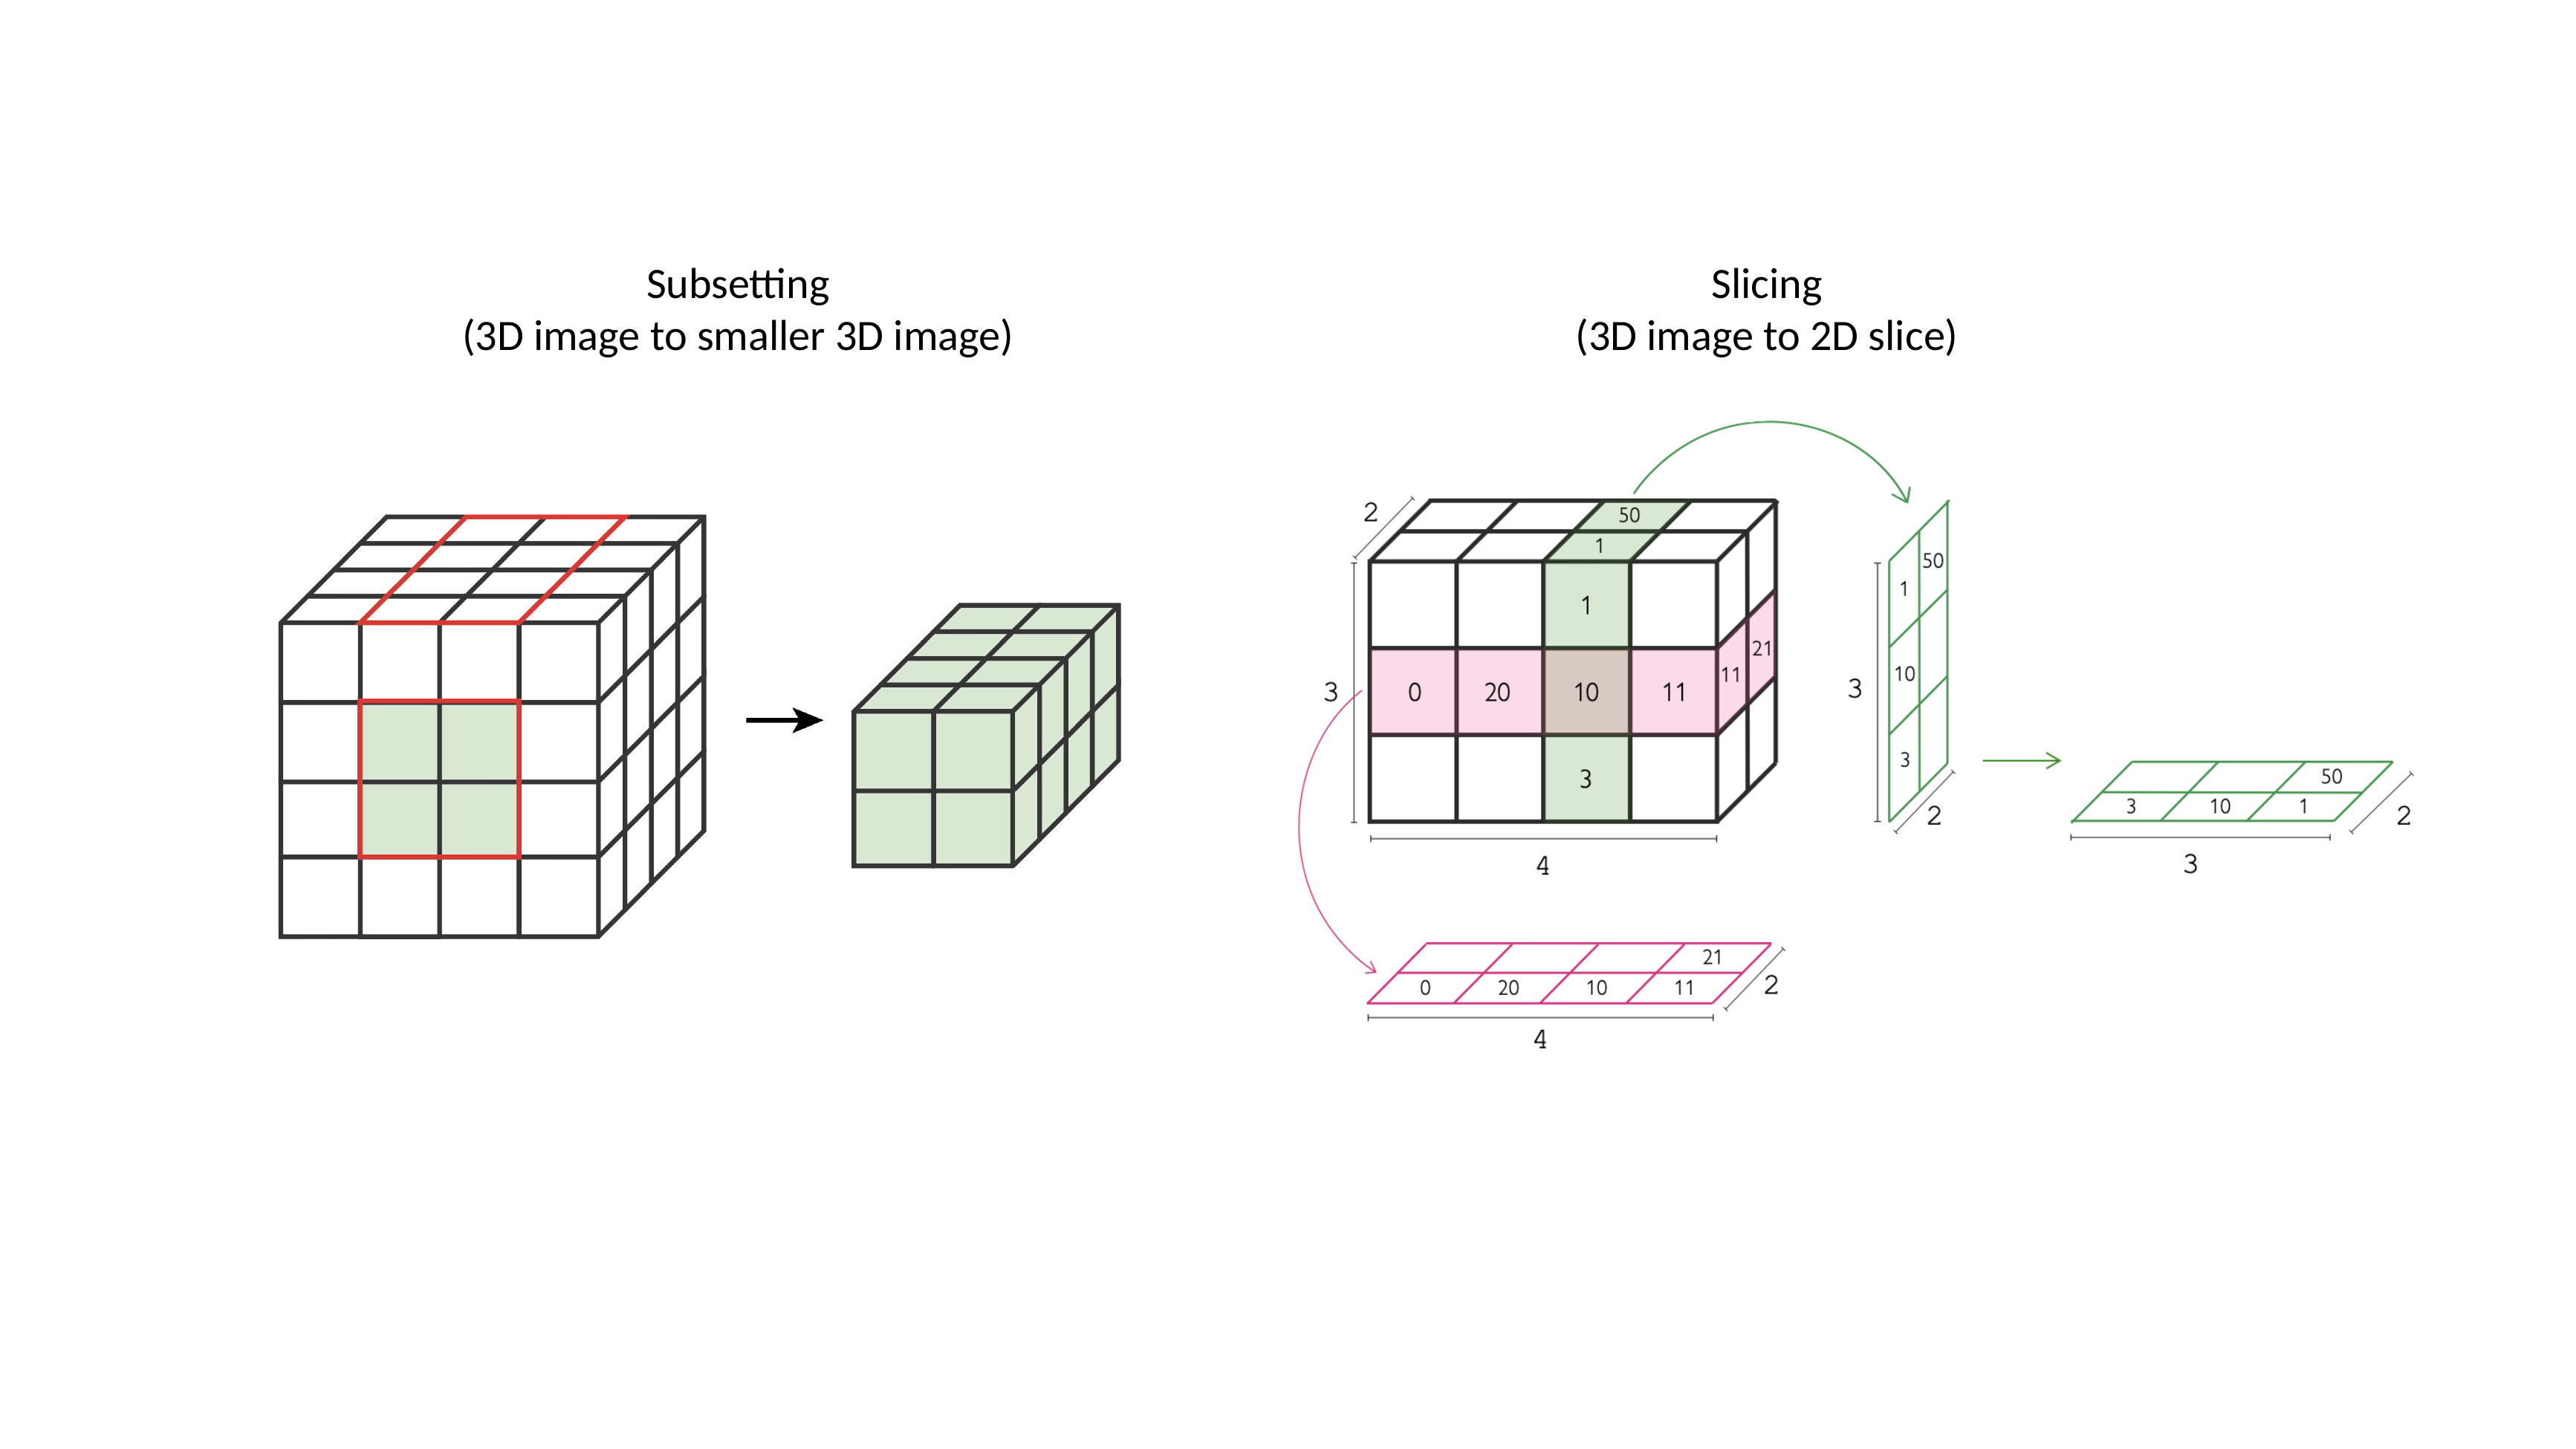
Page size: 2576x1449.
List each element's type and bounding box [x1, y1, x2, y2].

picture [1213, 348, 2478, 1069]
text_box [240, 249, 2158, 973]
